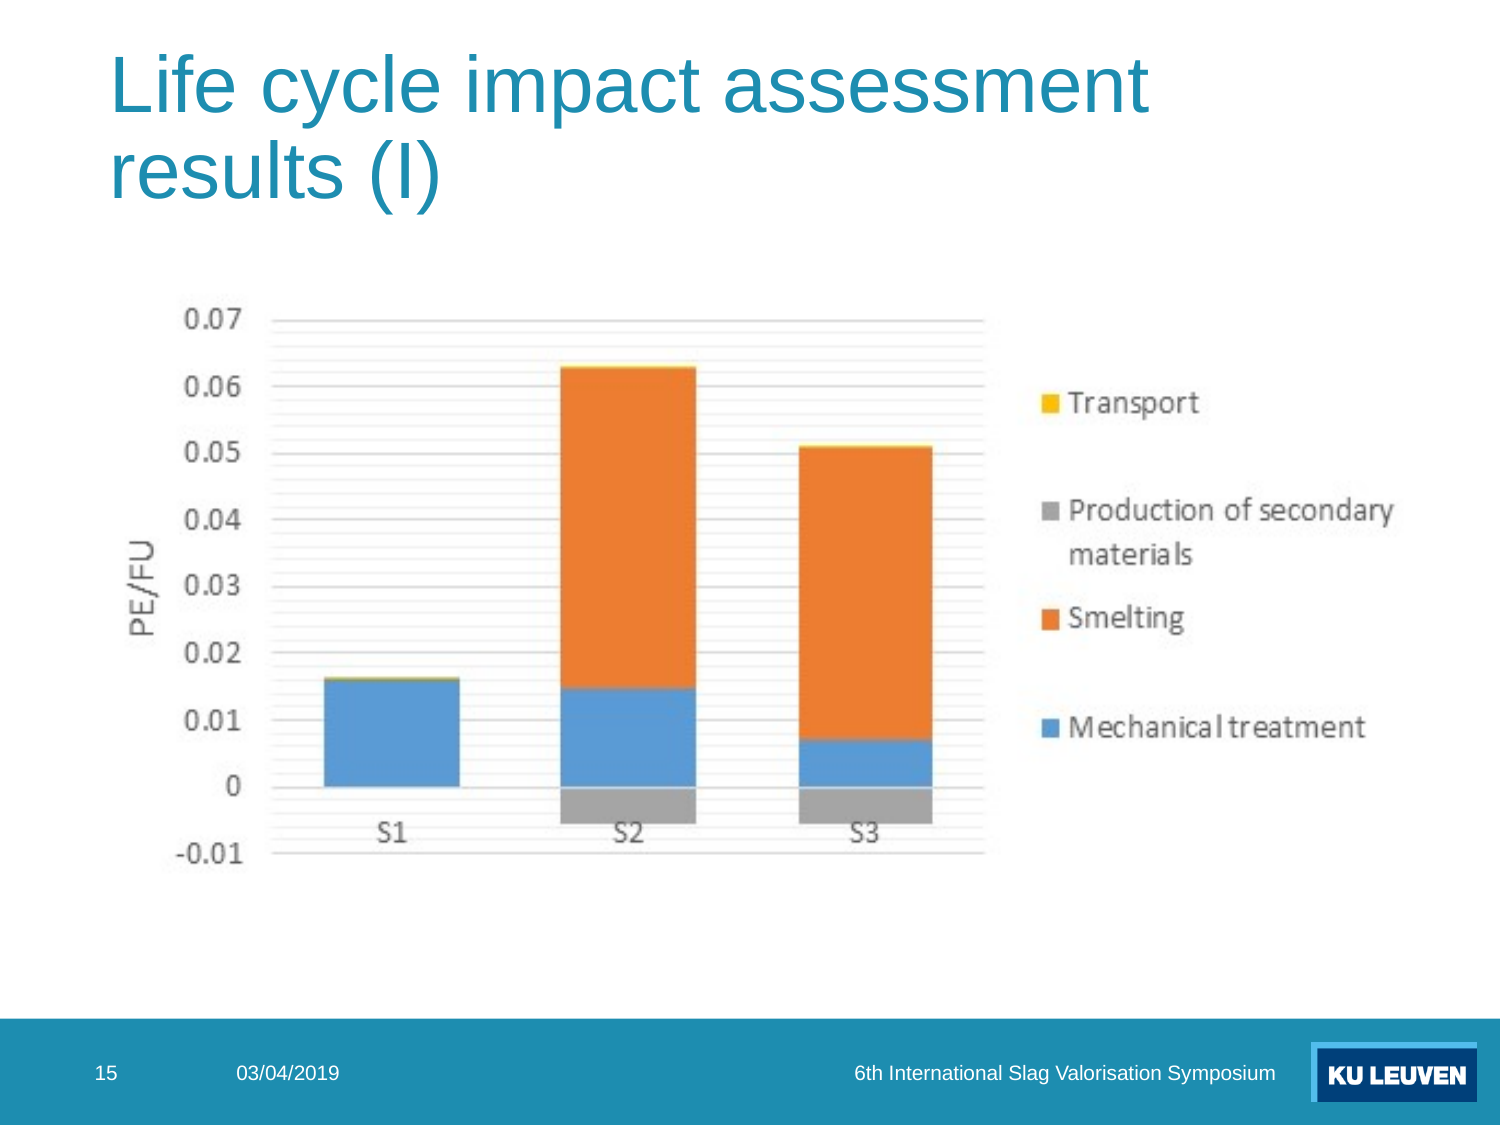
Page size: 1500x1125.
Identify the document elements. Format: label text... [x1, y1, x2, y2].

slide_number 15 [94, 1018, 201, 1125]
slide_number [236, 1018, 355, 1125]
picture [100, 293, 1409, 881]
picture [1312, 1042, 1477, 1102]
title Life cycle impact assessment results (I) [94, 35, 1406, 225]
footer 6th International Slag Valorisation Symposium [705, 1018, 1312, 1125]
